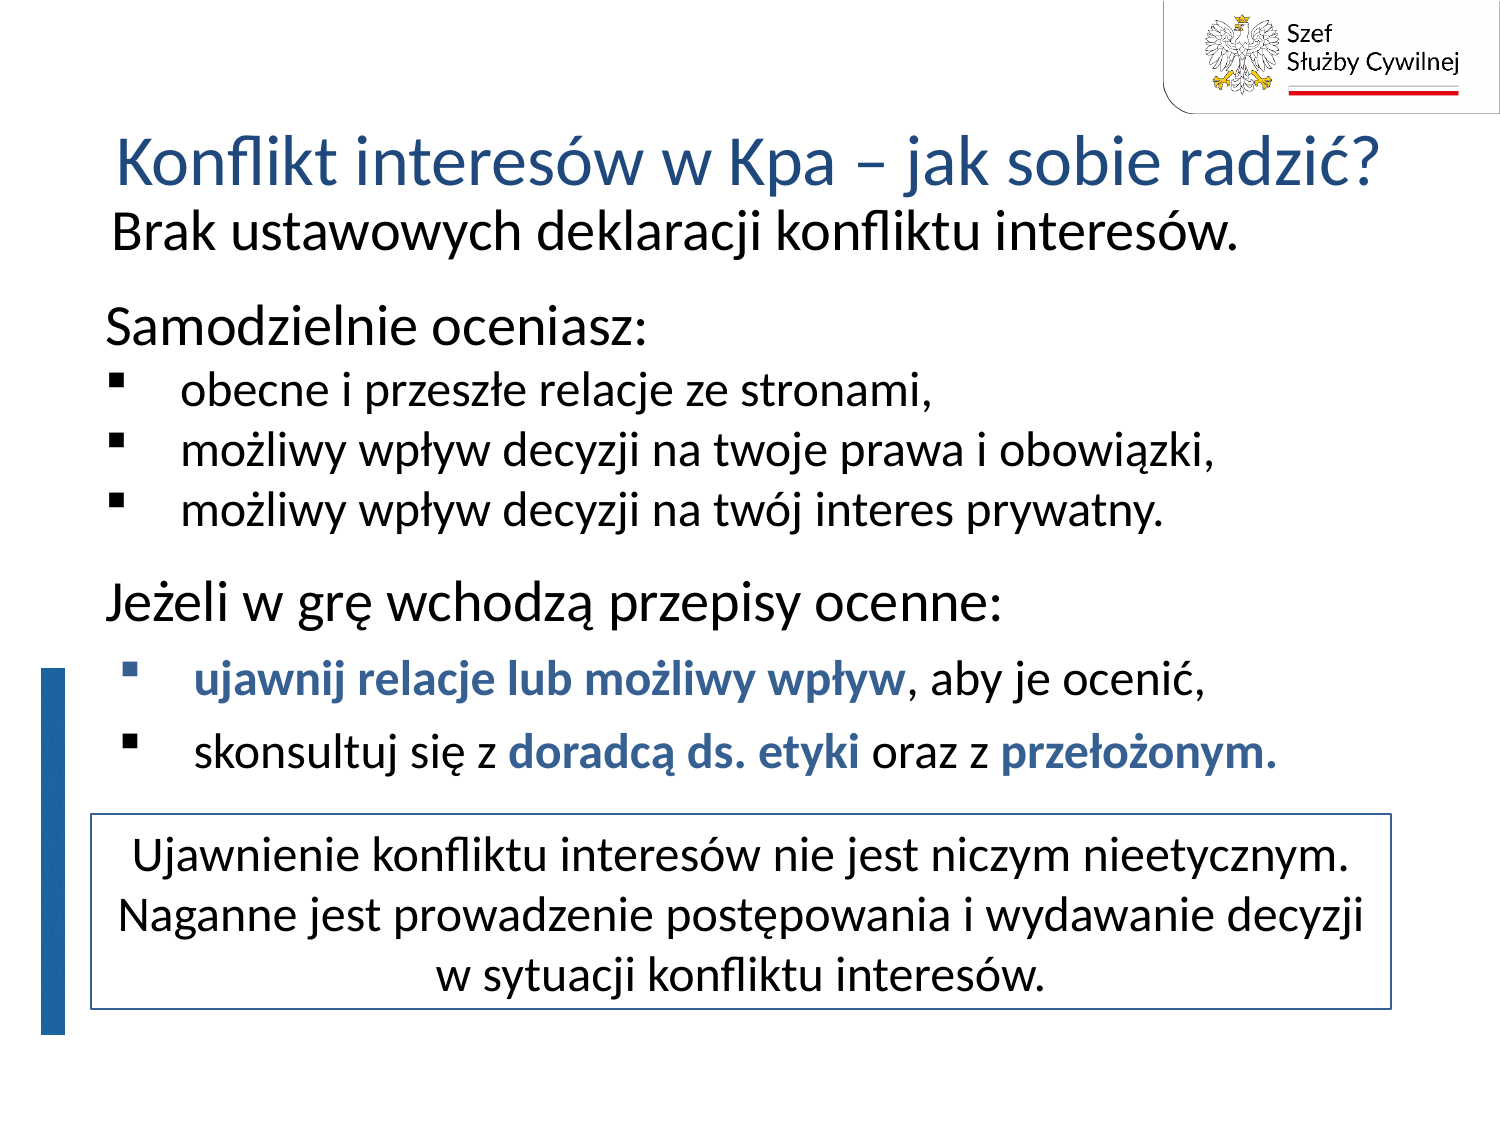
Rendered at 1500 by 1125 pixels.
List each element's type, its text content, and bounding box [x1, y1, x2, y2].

picture [41, 668, 65, 1035]
text_box Ujawnienie konfliktu interesów nie jest niczym nieetycznym. Naganne jest prowadzenie postępowania i wydawanie decyzji w sytuacji konfliktu interesów. [91, 814, 1391, 1010]
text_box Samodzielnie oceniasz: obecne i przeszłe relacje ze stronami, możliwy wpływ decyzji na twoje prawa i obowiązki, możliwy wpływ decyzji na twój interes prywatny. [90, 279, 1390, 544]
text_box Brak ustawowych deklaracji konfliktu interesów. [96, 184, 1257, 270]
picture [1163, 0, 1500, 114]
text_box Jeżeli w grę wchodzą przepisy ocenne: ujawnij relacje lub możliwy wpływ, aby je ocenić, skonsultuj się z doradcą ds. etyki oraz z przełożonym. [90, 555, 1372, 786]
title Konflikt interesów w Kpa – jak sobie radzić? [100, 105, 1400, 231]
